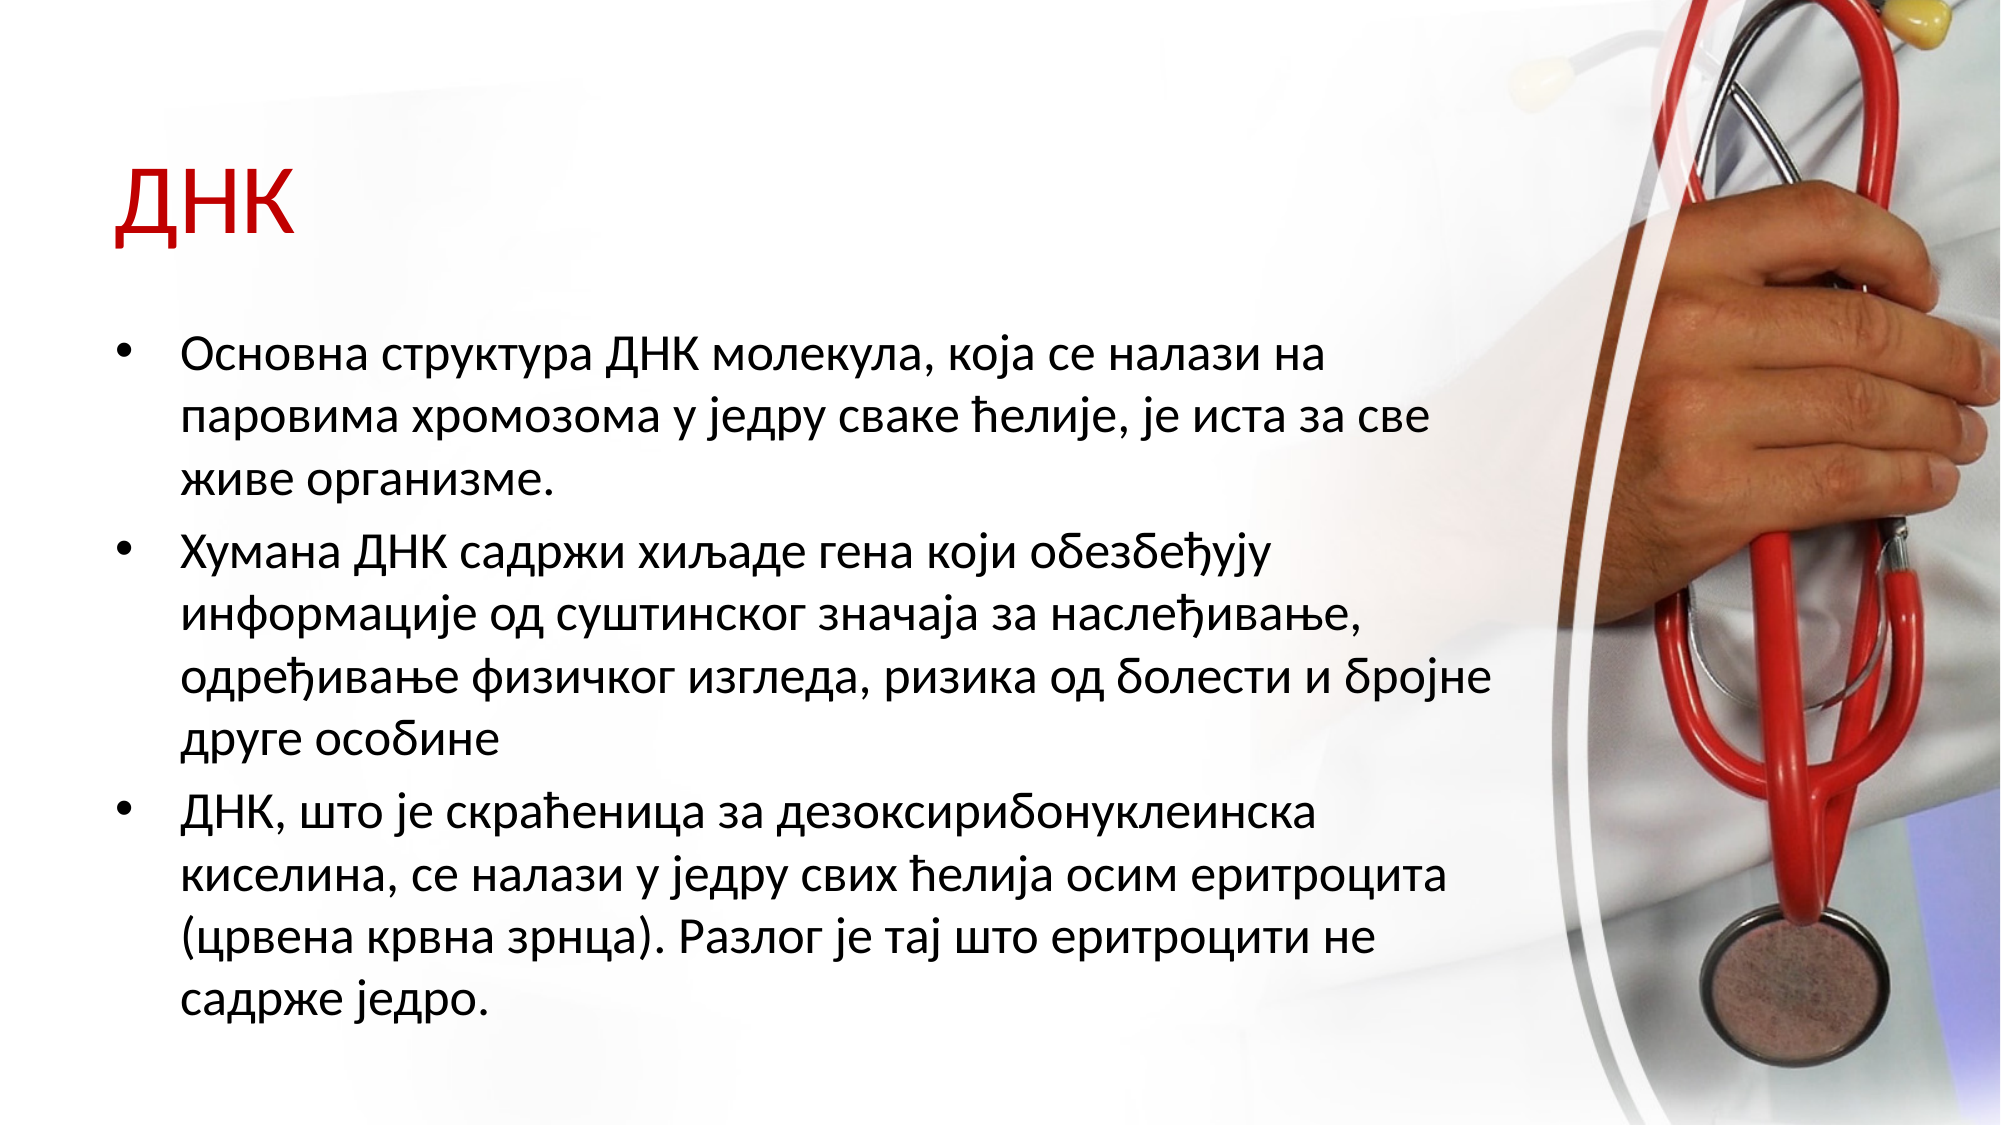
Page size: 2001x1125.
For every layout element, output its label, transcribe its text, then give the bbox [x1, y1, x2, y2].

list Основна структура ДНК молекула, која се налази на паровима хромозома у једру сваке ћелије, је иста за све живе организме. Хумана ДНК садржи хиљаде гена који обезбеђују информације од суштинског значаја за наслеђивање, одређивање физичког изгледа, ризика од болести и бројне друге особине ДНК, што је скраћеница за дезоксирибонуклеинска киселина, се налази у једру свих ћелија осим еритроцита (црвена крвна зрнца). Разлог је тај што еритроцити не садрже једро. [100, 310, 1537, 1043]
title ДНК [99, 110, 1540, 278]
picture [0, 0, 2001, 1125]
